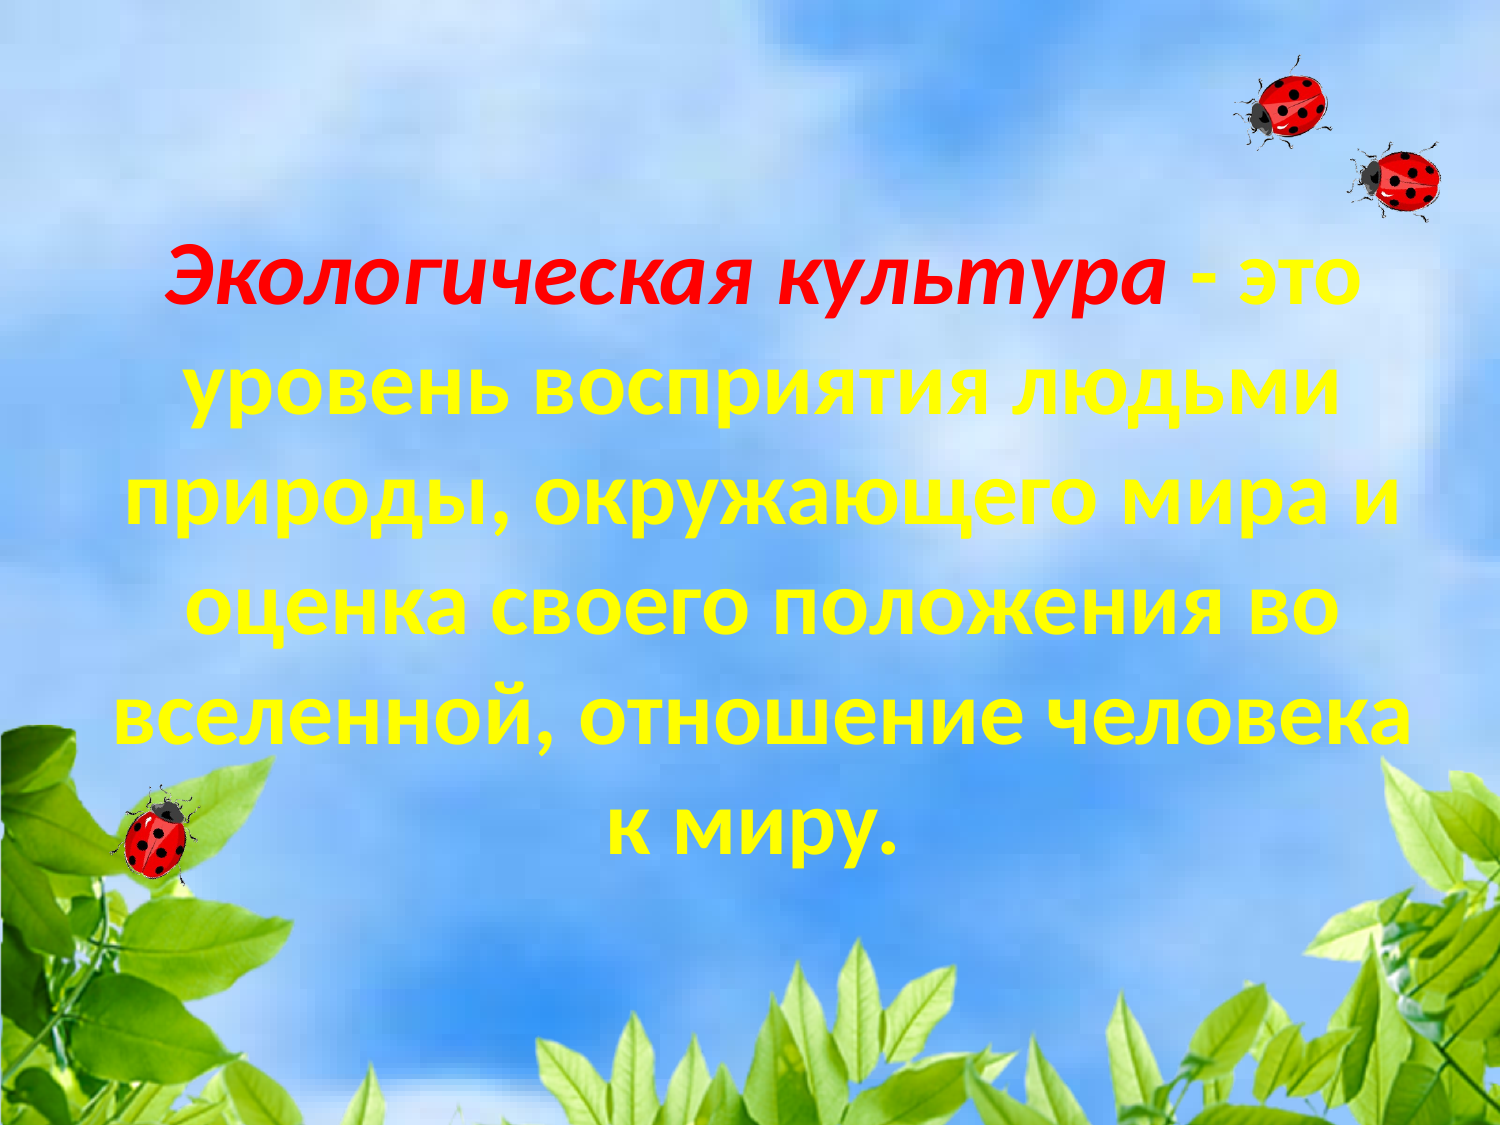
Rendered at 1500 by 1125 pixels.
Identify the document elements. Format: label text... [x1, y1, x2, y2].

picture [0, 0, 1500, 1125]
title Экологическая культура - это уровень восприятия людьми природы, окружающего мира и оценка своего положения во вселенной, отношение человека к миру. [88, 160, 1439, 1035]
